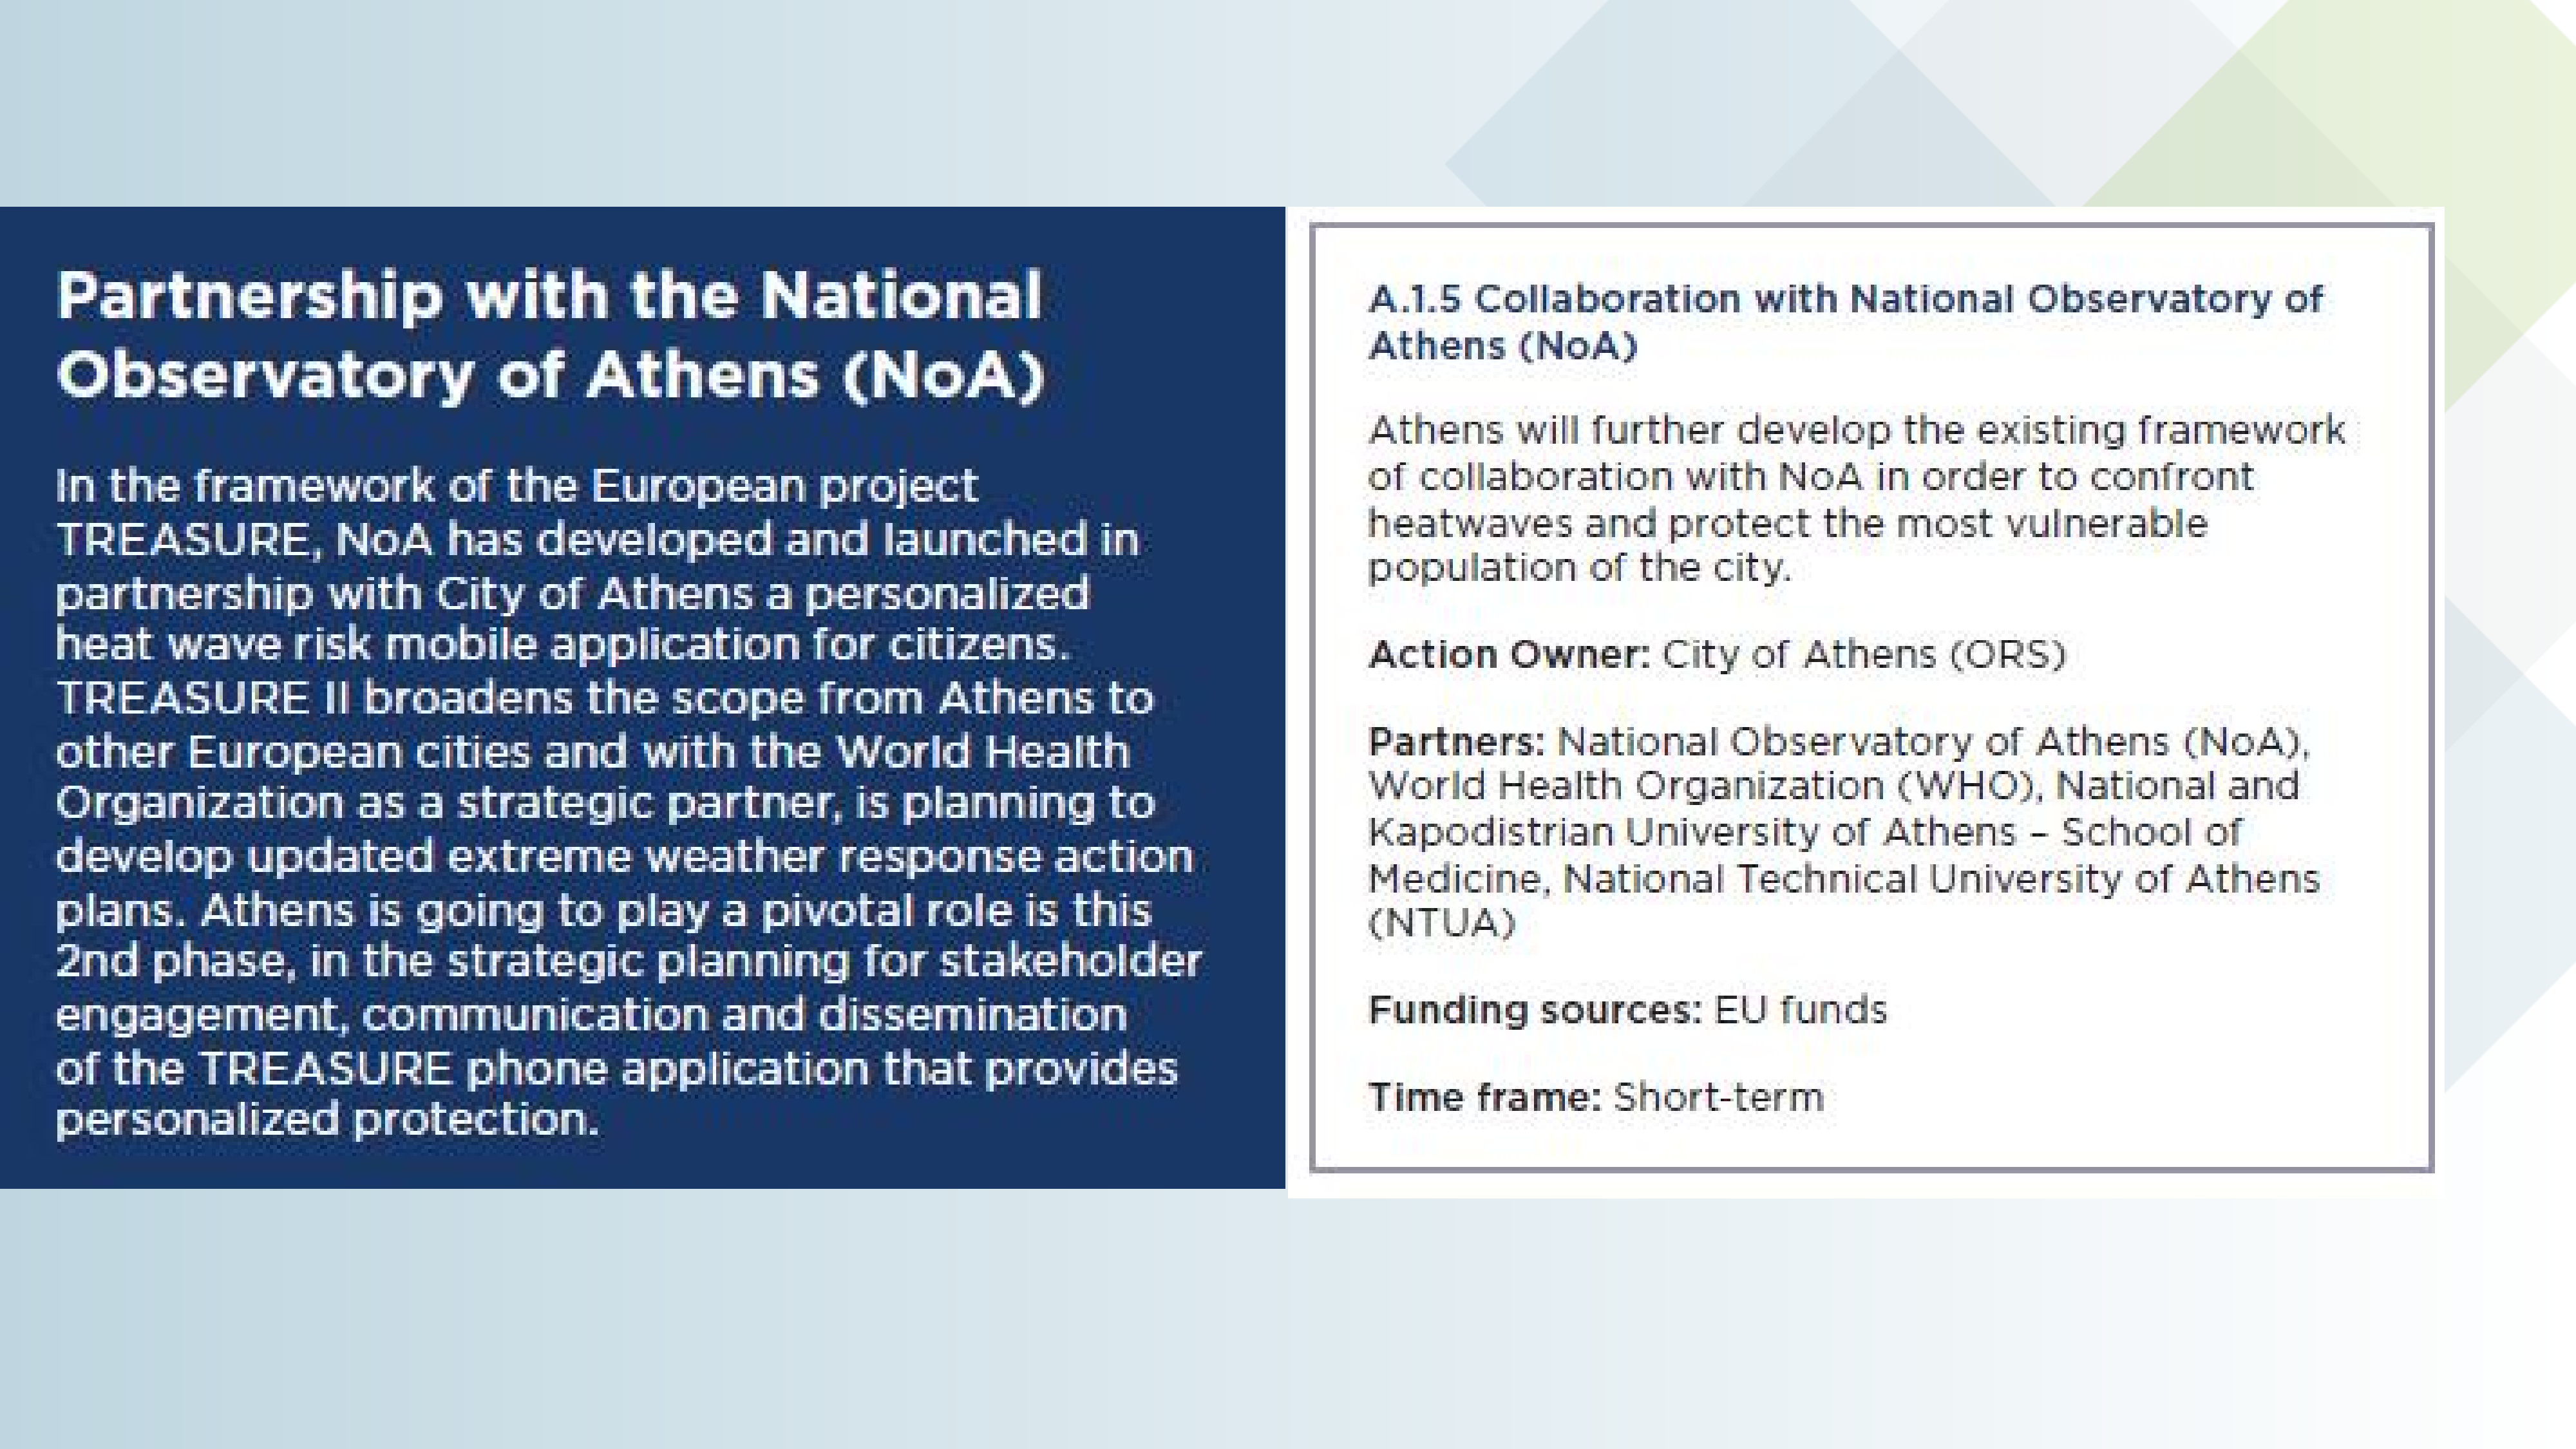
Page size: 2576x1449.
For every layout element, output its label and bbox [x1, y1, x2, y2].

picture [1287, 207, 2445, 1198]
picture [0, 207, 1285, 1188]
